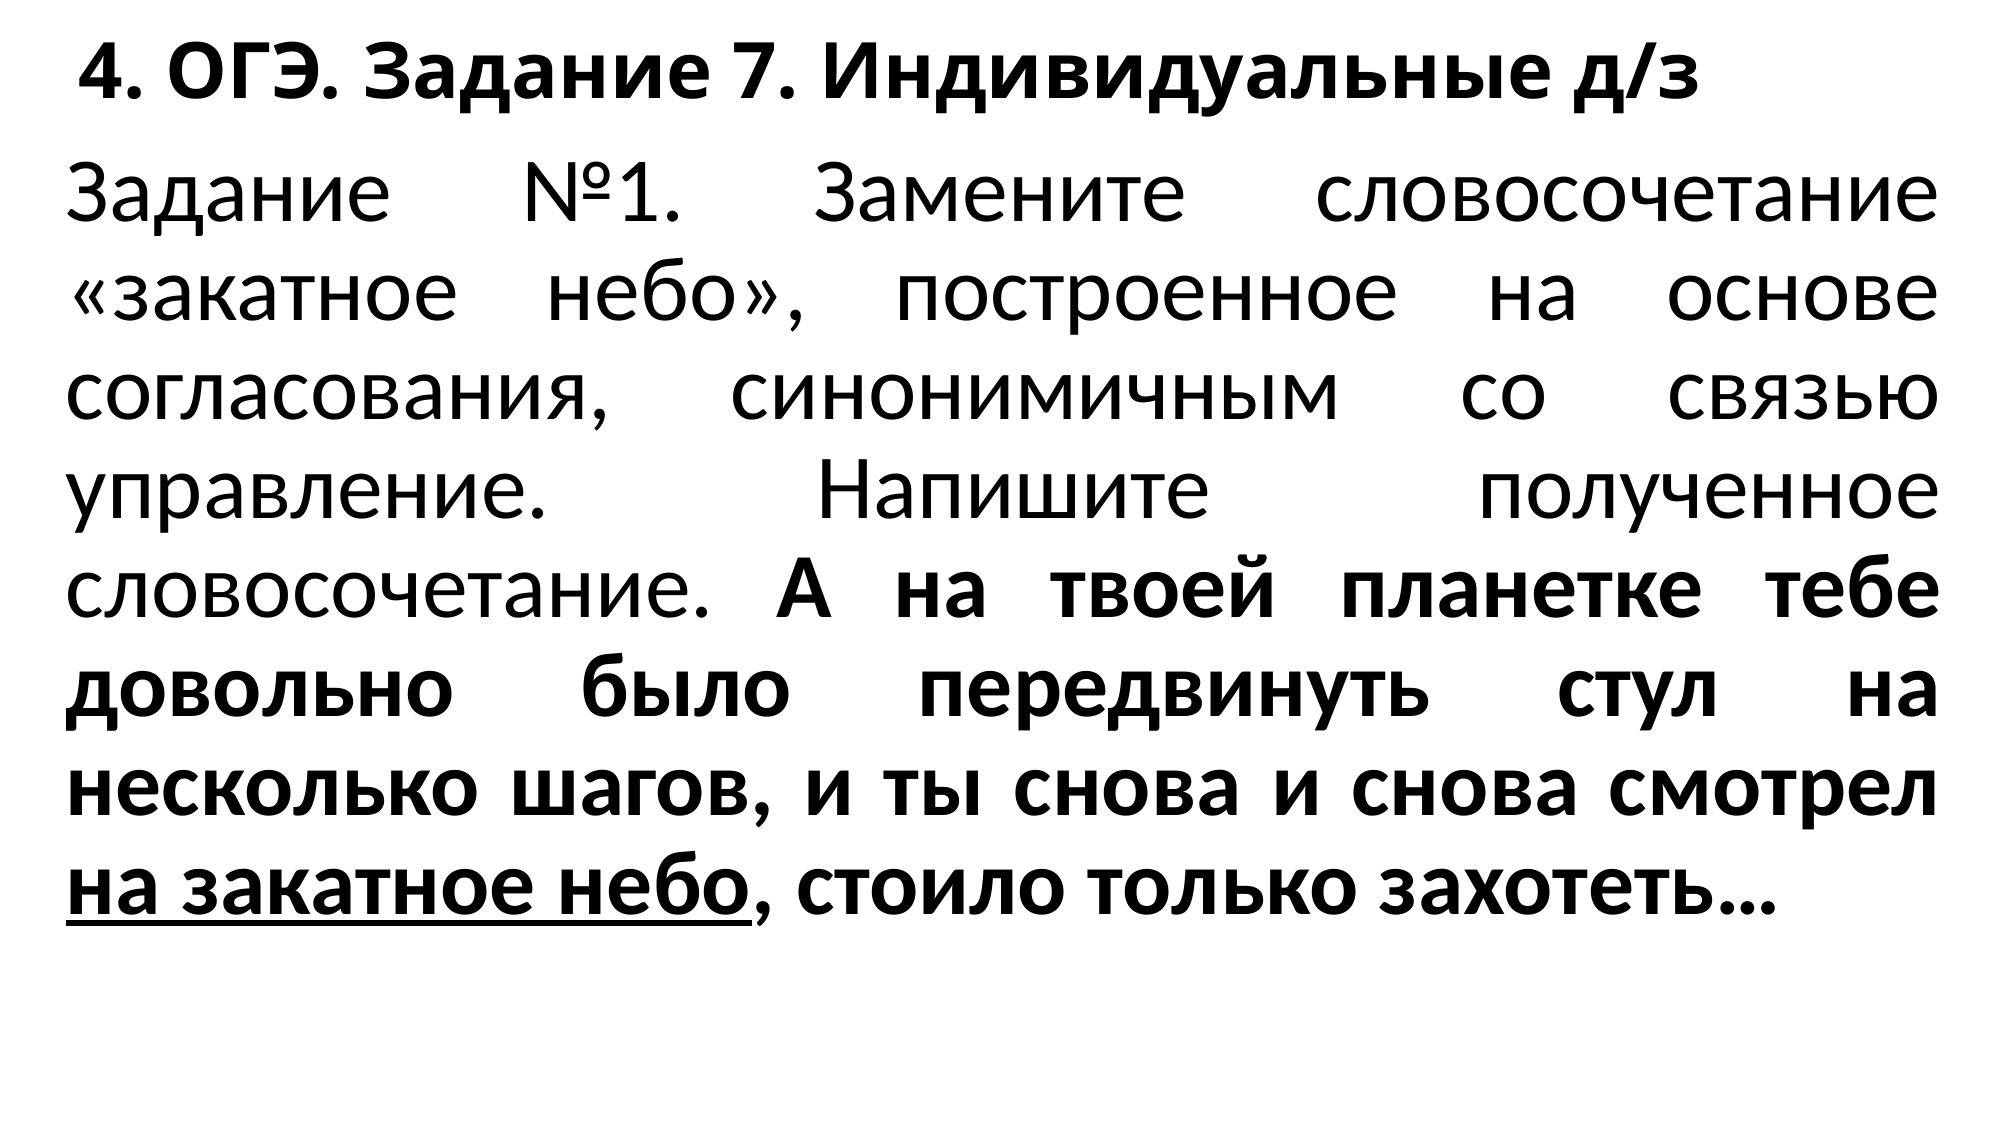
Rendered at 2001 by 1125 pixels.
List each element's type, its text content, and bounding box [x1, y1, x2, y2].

list Задание №1. Замените словосочетание «закатное небо», построенное на основе согласования, синонимичным со связью управление. Напишите полученное словосочетание. А на твоей планетке тебе довольно было передвинуть стул на несколько шагов, и ты снова и снова смотрел на закатное небо, стоило только захотеть… [50, 134, 1958, 1075]
title 4. ОГЭ. Задание 7. Индивидуальные д/з [63, 23, 1905, 124]
